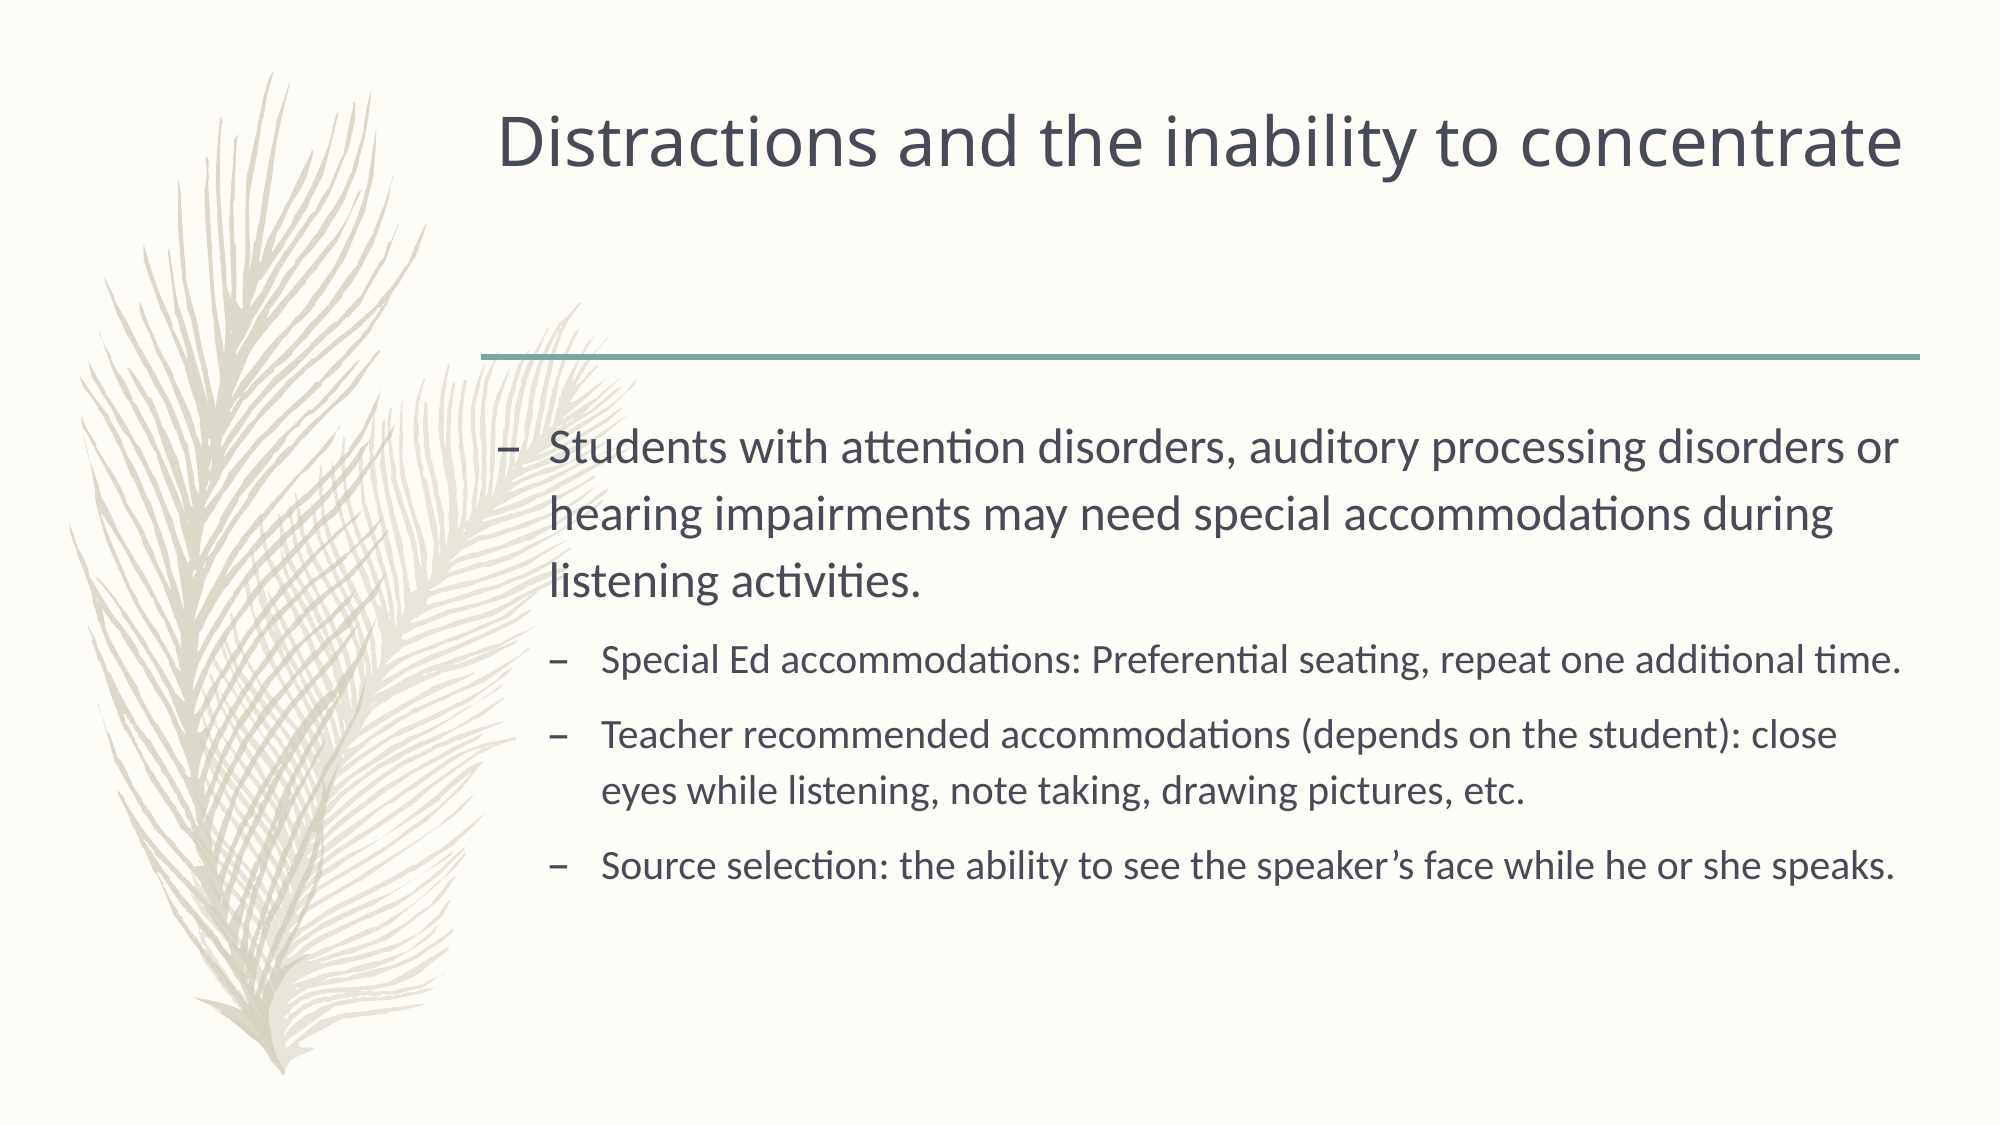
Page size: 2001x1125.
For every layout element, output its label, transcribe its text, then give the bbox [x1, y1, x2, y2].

title Distractions and the inability to concentrate [481, 93, 1920, 350]
list Students with attention disorders, auditory processing disorders or hearing impairments may need special accommodations during listening activities. Special Ed accommodations: Preferential seating, repeat one additional time. Teacher recommended accommodations (depends on the student): close eyes while listening, note taking, drawing pictures, etc. Source selection: the ability to see the speaker’s face while he or she speaks. [481, 399, 1920, 1099]
